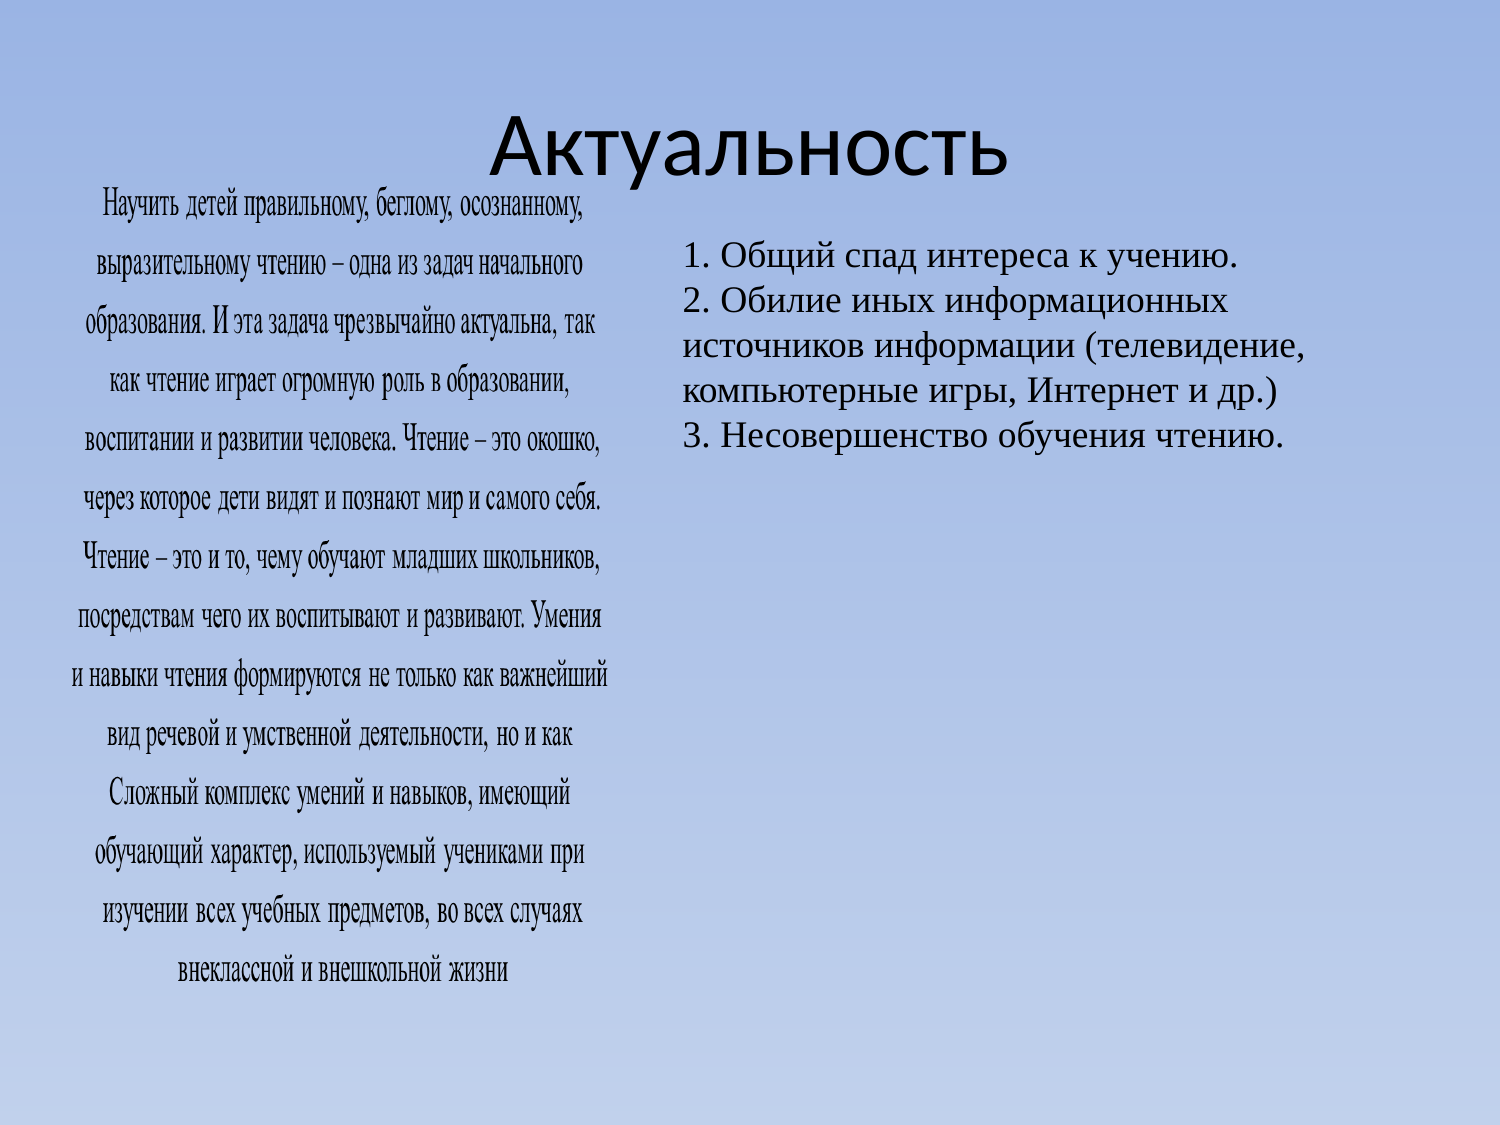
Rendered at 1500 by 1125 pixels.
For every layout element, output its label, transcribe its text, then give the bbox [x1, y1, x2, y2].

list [58, 163, 627, 1015]
text_box 1. Общий спад интереса к учению. 2. Обилие иных информационных источников информации (телевидение, компьютерные игры, Интернет и др.) 3. Несовершенство обучения чтению. [667, 222, 1360, 463]
title Актуальность [75, 45, 1425, 233]
